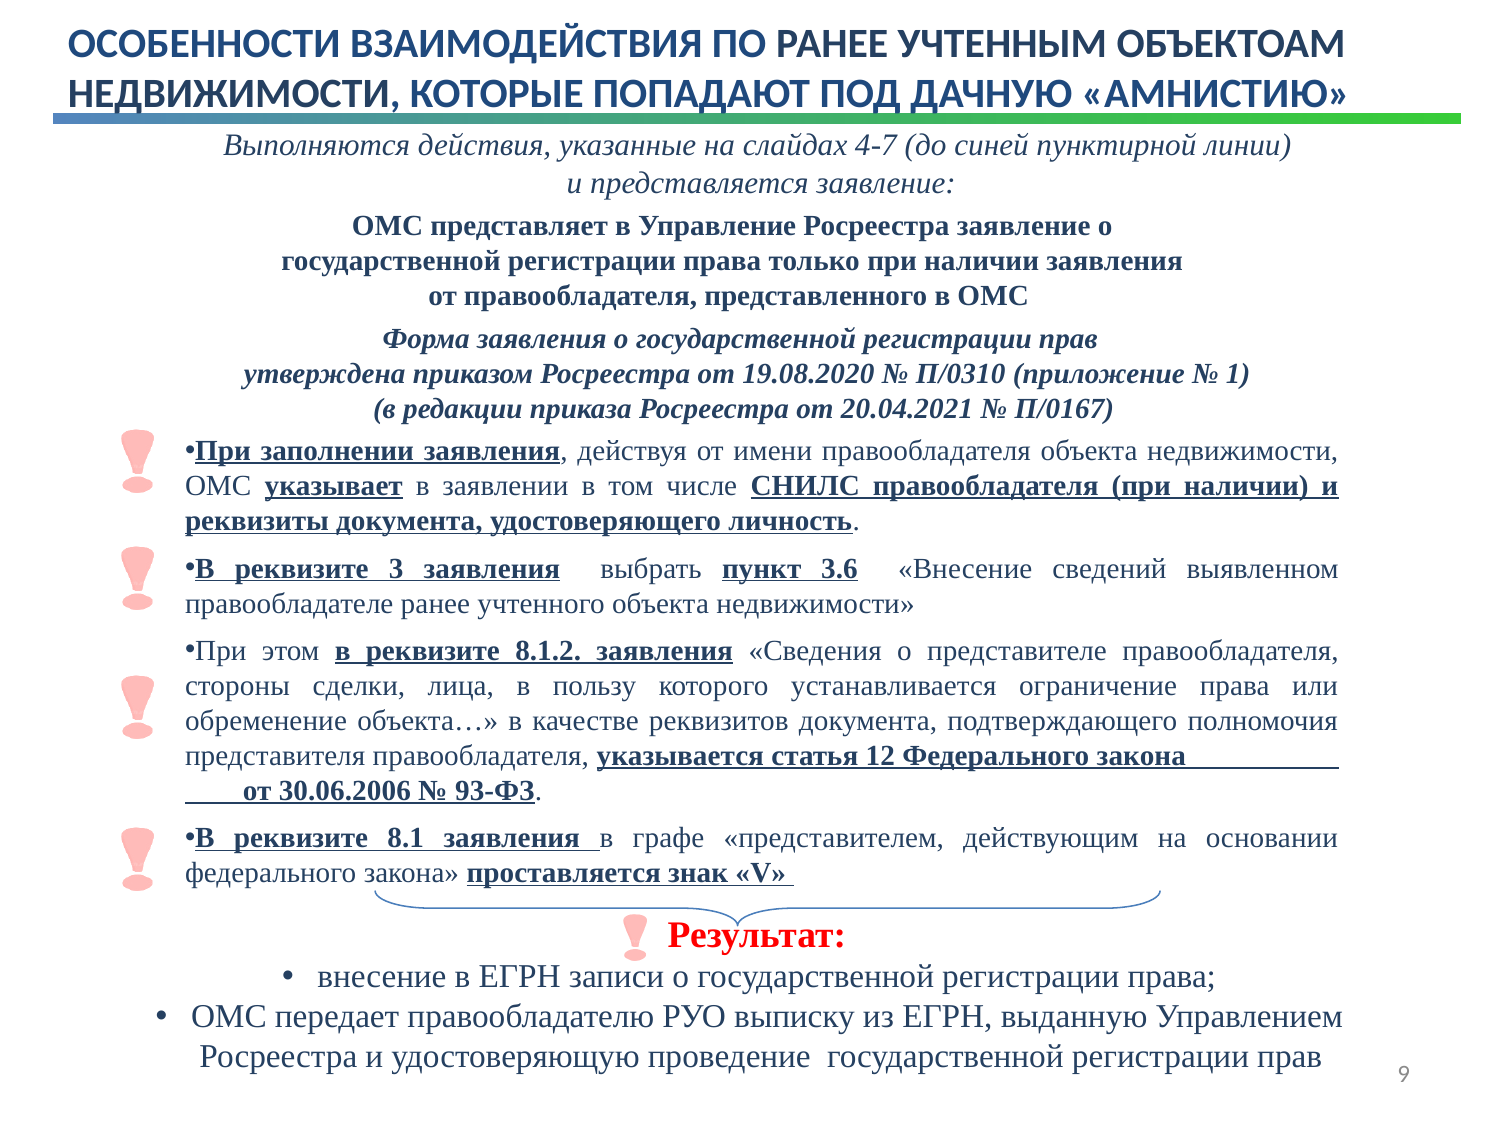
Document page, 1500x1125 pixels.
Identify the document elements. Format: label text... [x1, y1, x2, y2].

picture [620, 913, 651, 962]
picture [116, 674, 159, 739]
text_box При заполнении заявления, действуя от имени правообладателя объекта недвижимости, ОМС указывает в заявлении в том числе СНИЛС правообладателя (при наличии) и реквизиты документа, удостоверяющего личность. В реквизите 3 заявления выбрать пункт 3.6 «Внесение сведений выявленном правообладателе ранее учтенного объекта недвижимости» При этом в реквизите 8.1.2. заявления «Сведения о представителе правообладателя, стороны сделки, лица, в пользу которого устанавливается ограничение права или обременение объекта…» в качестве реквизитов документа, подтверждающего полномочия представителя правообладателя, указывается статья 12 Федерального закона от 30.06.2006 № 93-ФЗ. В реквизите 8.1 заявления в графе «представителем, действующим на основании федерального закона» проставляется знак «V» [170, 424, 1354, 896]
text_box ОМС представляет в Управление Росреестра заявление о государственной регистрации права только при наличии заявления от правообладателя, представленного в ОМС [257, 199, 1207, 319]
text_box Результат: внесение в ЕГРН записи о государственной регистрации права; ОМС передает правообладателю РУО выписку из ЕГРН, выданную Управлением Росреестра и удостоверяющую проведение государственной регистрации прав [82, 902, 1442, 1125]
text_box Выполняются действия, указанные на слайдах 4-7 (до синей пунктирной линии) и представляется заявление: [199, 117, 1325, 207]
text_box ОСОБЕННОСТИ ВЗАИМОДЕЙСТВИЯ ПО РАНЕЕ УЧТЕННЫМ ОБЪЕКТОАМ НЕДВИЖИМОСТИ, КОТОРЫЕ ПОПАДАЮТ ПОД ДАЧНУЮ «АМНИСТИЮ» [53, 0, 1442, 132]
picture [116, 826, 159, 891]
picture [116, 545, 159, 610]
picture [116, 428, 159, 493]
text_box [374, 890, 1161, 902]
text_box [1442, 112, 1462, 126]
slide_number 9 [1074, 1042, 1425, 1103]
text_box Форма заявления о государственной регистрации прав утверждена приказом Росреестра от 19.08.2020 № П/0310 (приложение № 1) (в редакции приказа Росреестра от 20.04.2021 № П/0167) [152, 312, 1336, 432]
